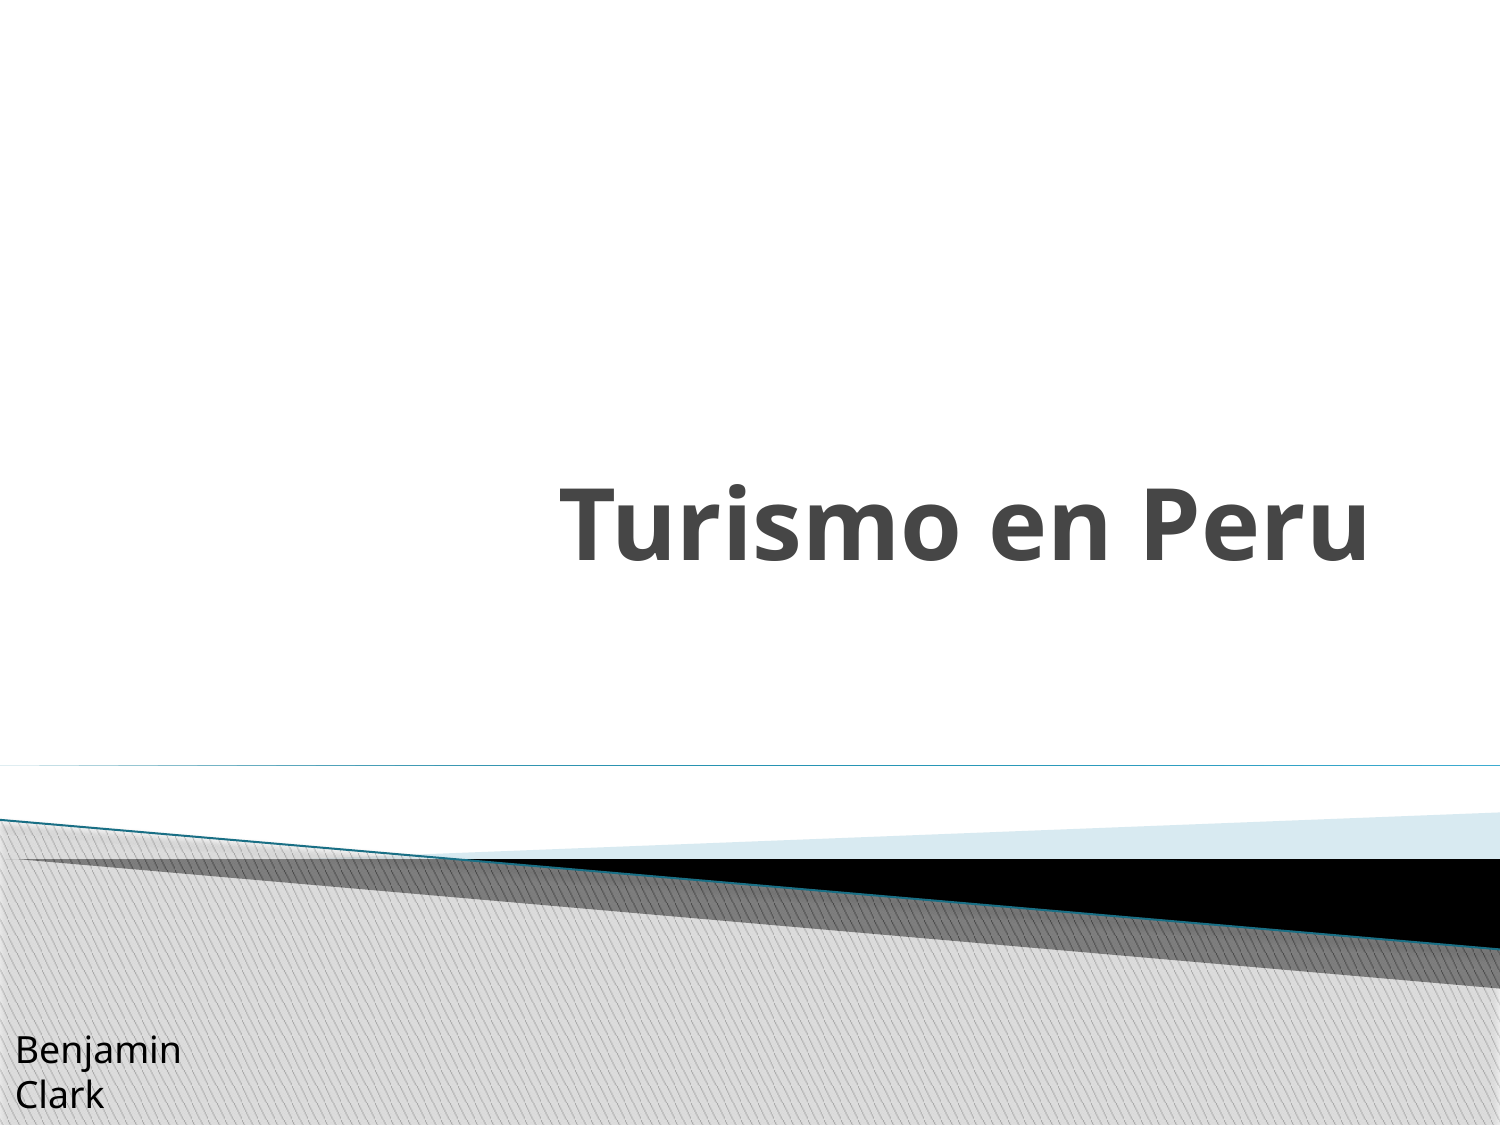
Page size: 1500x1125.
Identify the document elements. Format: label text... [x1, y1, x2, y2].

text_box Benjamin Clark [0, 1018, 263, 1124]
title Turismo en Peru [112, 287, 1388, 588]
picture [5, 859, 1500, 989]
